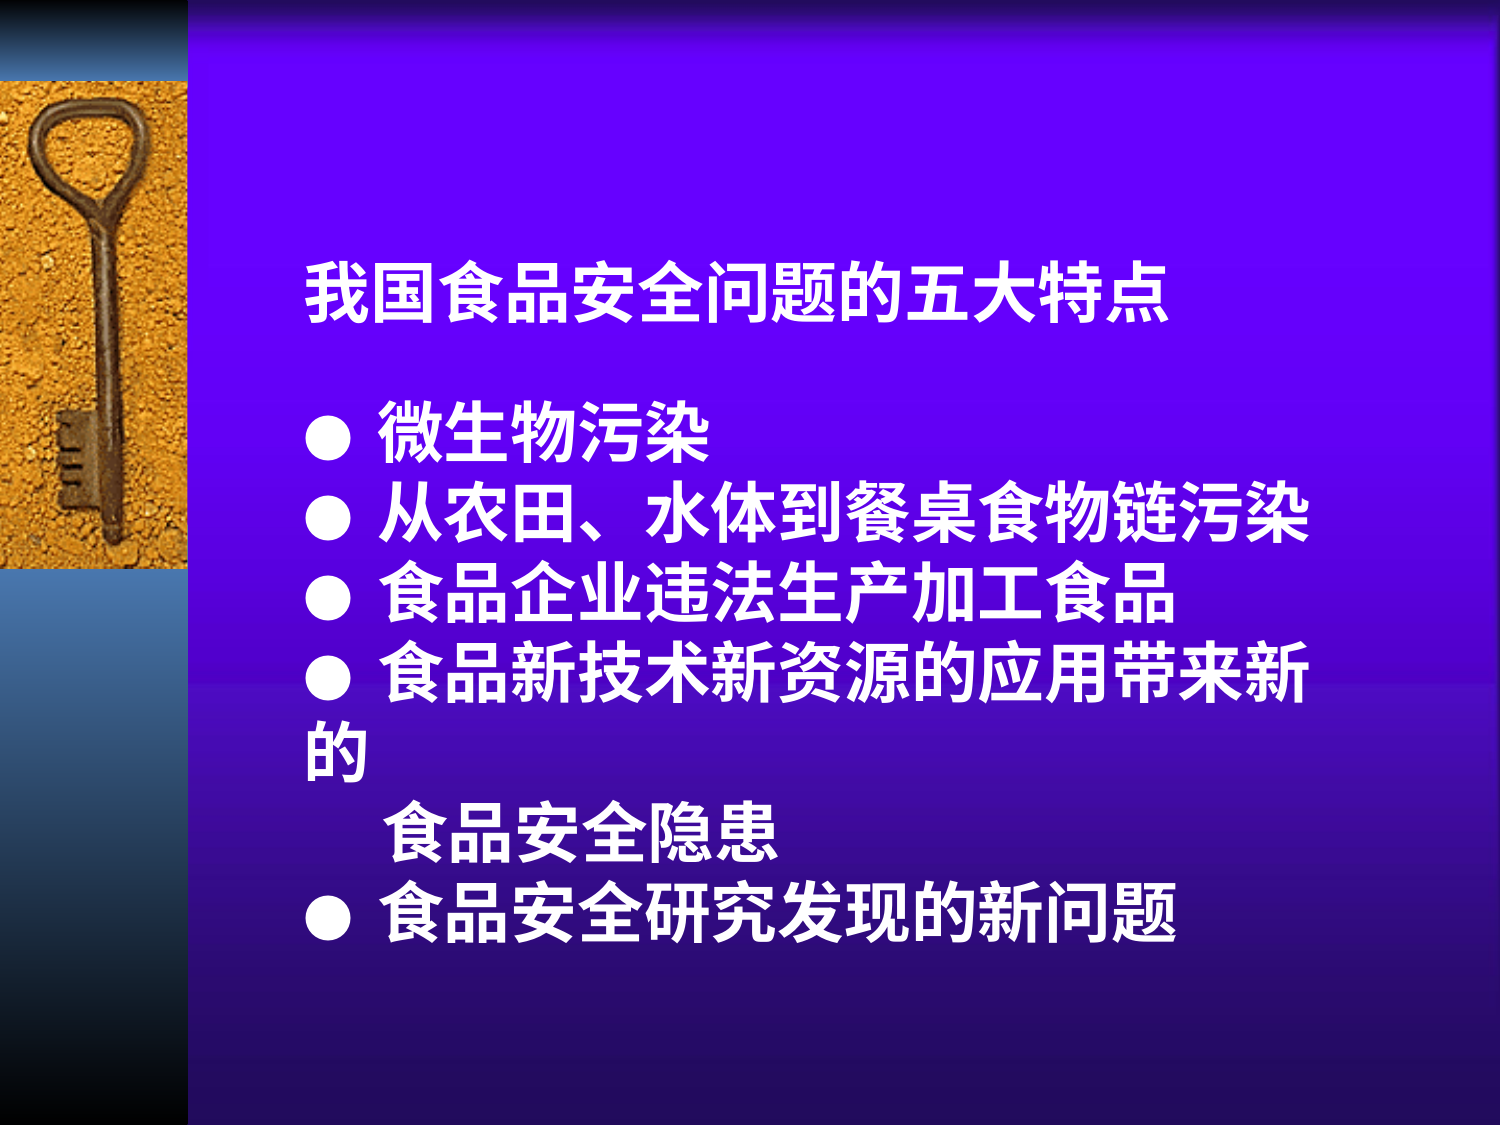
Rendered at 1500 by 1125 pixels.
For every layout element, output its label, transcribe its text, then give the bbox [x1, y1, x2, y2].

text_box 我国食品安全问题的五大特点 ● 微生物污染 ● 从农田、水体到餐桌食物链污染 ● 食品企业违法生产加工食品 ● 食品新技术新资源的应用带来新的 食品安全隐患 ● 食品安全研究发现的新问题 [289, 243, 1388, 1088]
picture [0, 0, 1500, 1125]
